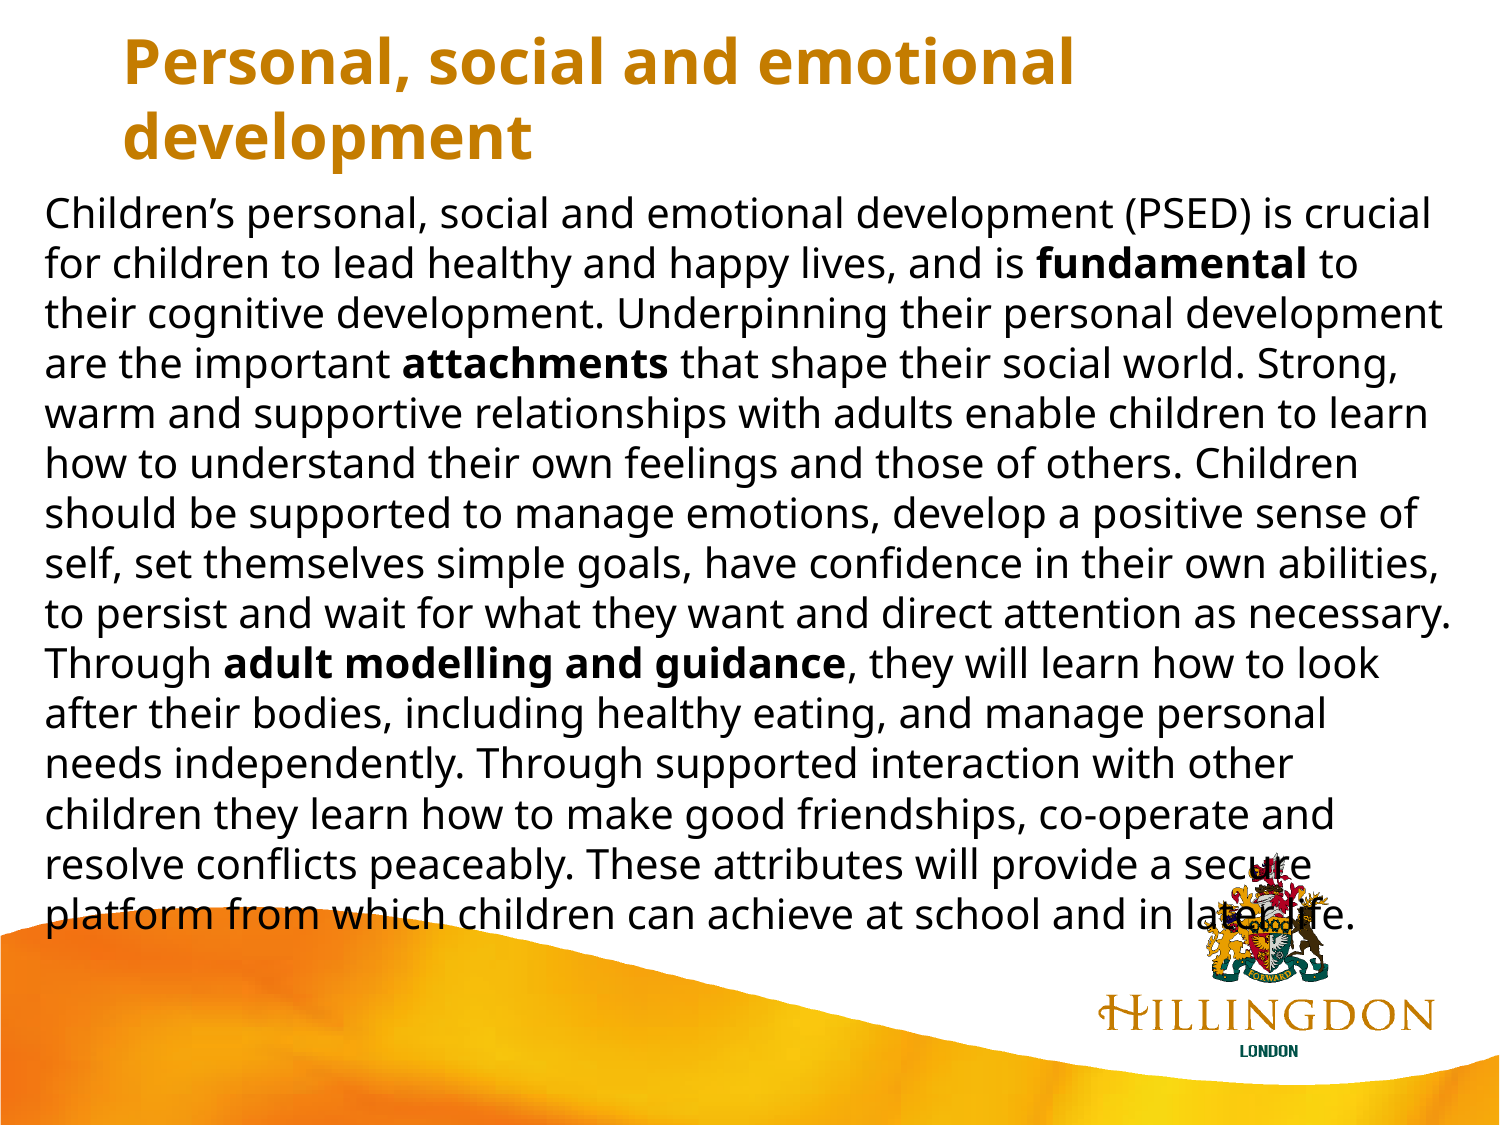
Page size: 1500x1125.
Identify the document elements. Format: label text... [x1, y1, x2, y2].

picture [0, 0, 1500, 1125]
title Personal, social and emotional development [107, 3, 1383, 96]
list Children’s personal, social and emotional development (PSED) is crucial for children to lead healthy and happy lives, and is fundamental to their cognitive development. Underpinning their personal development are the important attachments that shape their social world. Strong, warm and supportive relationships with adults enable children to learn how to understand their own feelings and those of others. Children should be supported to manage emotions, develop a positive sense of self, set themselves simple goals, have confidence in their own abilities, to persist and wait for what they want and direct attention as necessary. Through adult modelling and guidance, they will learn how to look after their bodies, including healthy eating, and manage personal needs independently. Through supported interaction with other children they learn how to make good friendships, co-operate and resolve conflicts peaceably. These attributes will provide a secure platform from which children can achieve at school and in later life. [29, 96, 1471, 609]
